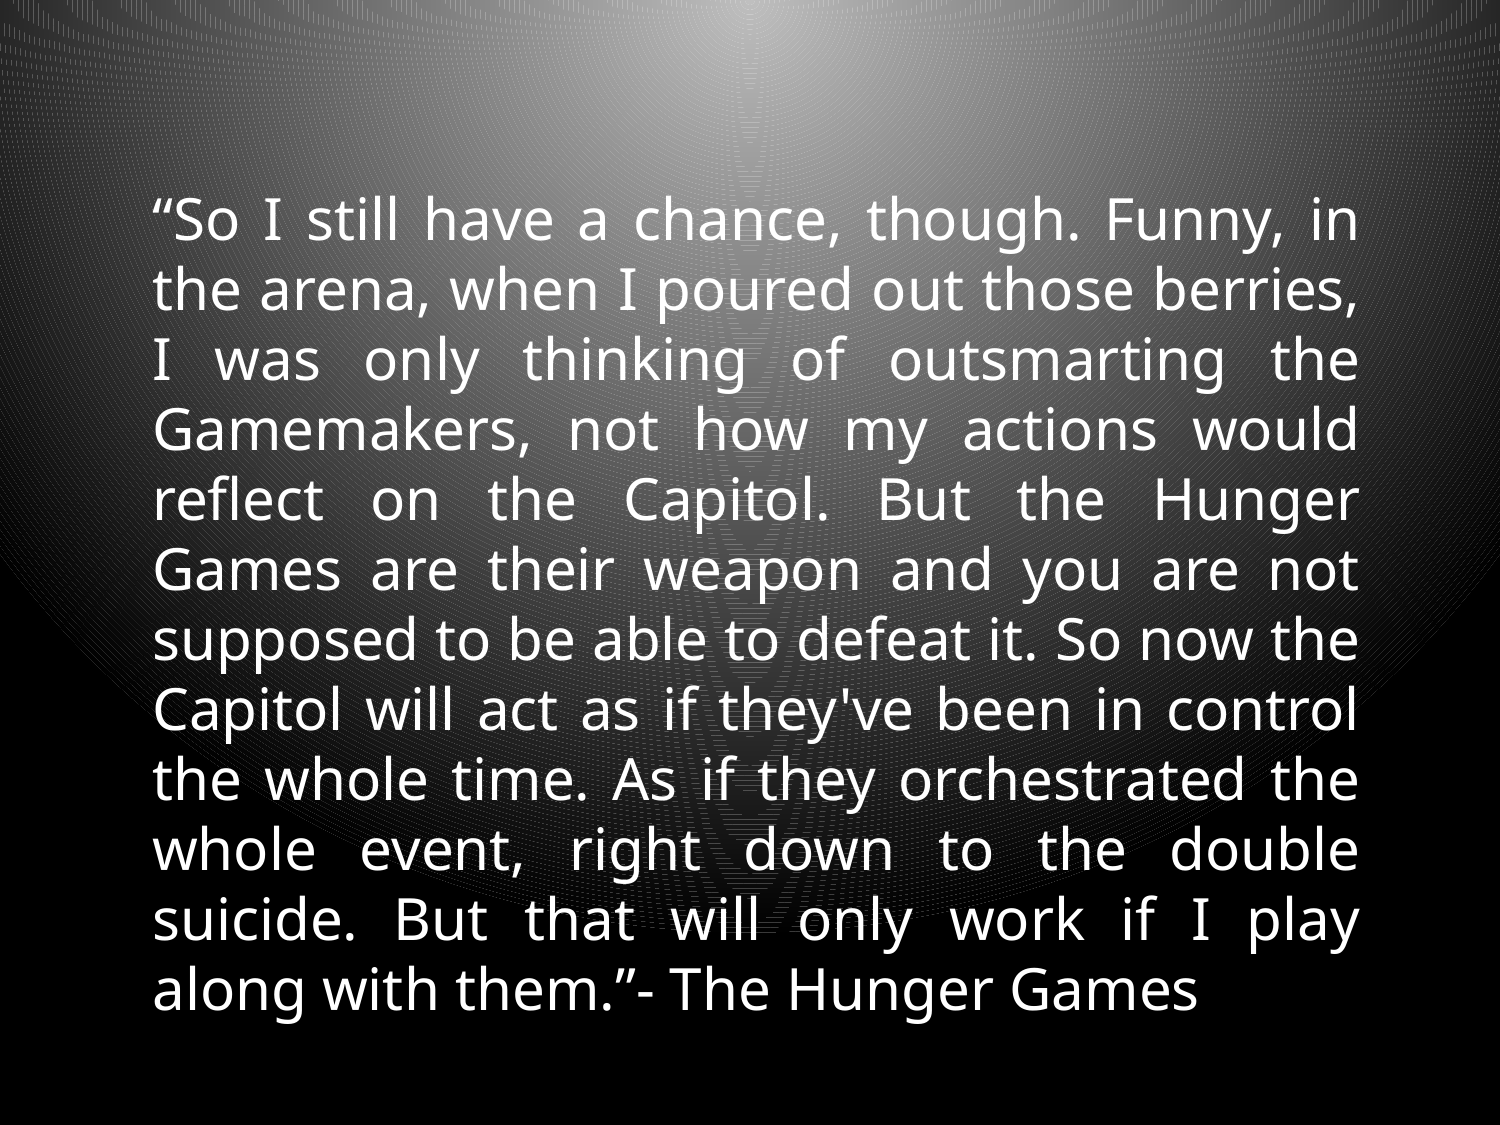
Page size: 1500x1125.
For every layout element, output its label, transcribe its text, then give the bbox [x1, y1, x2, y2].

text_box “So I still have a chance, though. Funny, in the arena, when I poured out those berries, I was only thinking of outsmarting the Gamemakers, not how my actions would reflect on the Capitol. But the Hunger Games are their weapon and you are not supposed to be able to defeat it. So now the Capitol will act as if they've been in control the whole time. As if they orchestrated the whole event, right down to the double suicide. But that will only work if I play along with them.”- The Hunger Games [137, 174, 1375, 1030]
